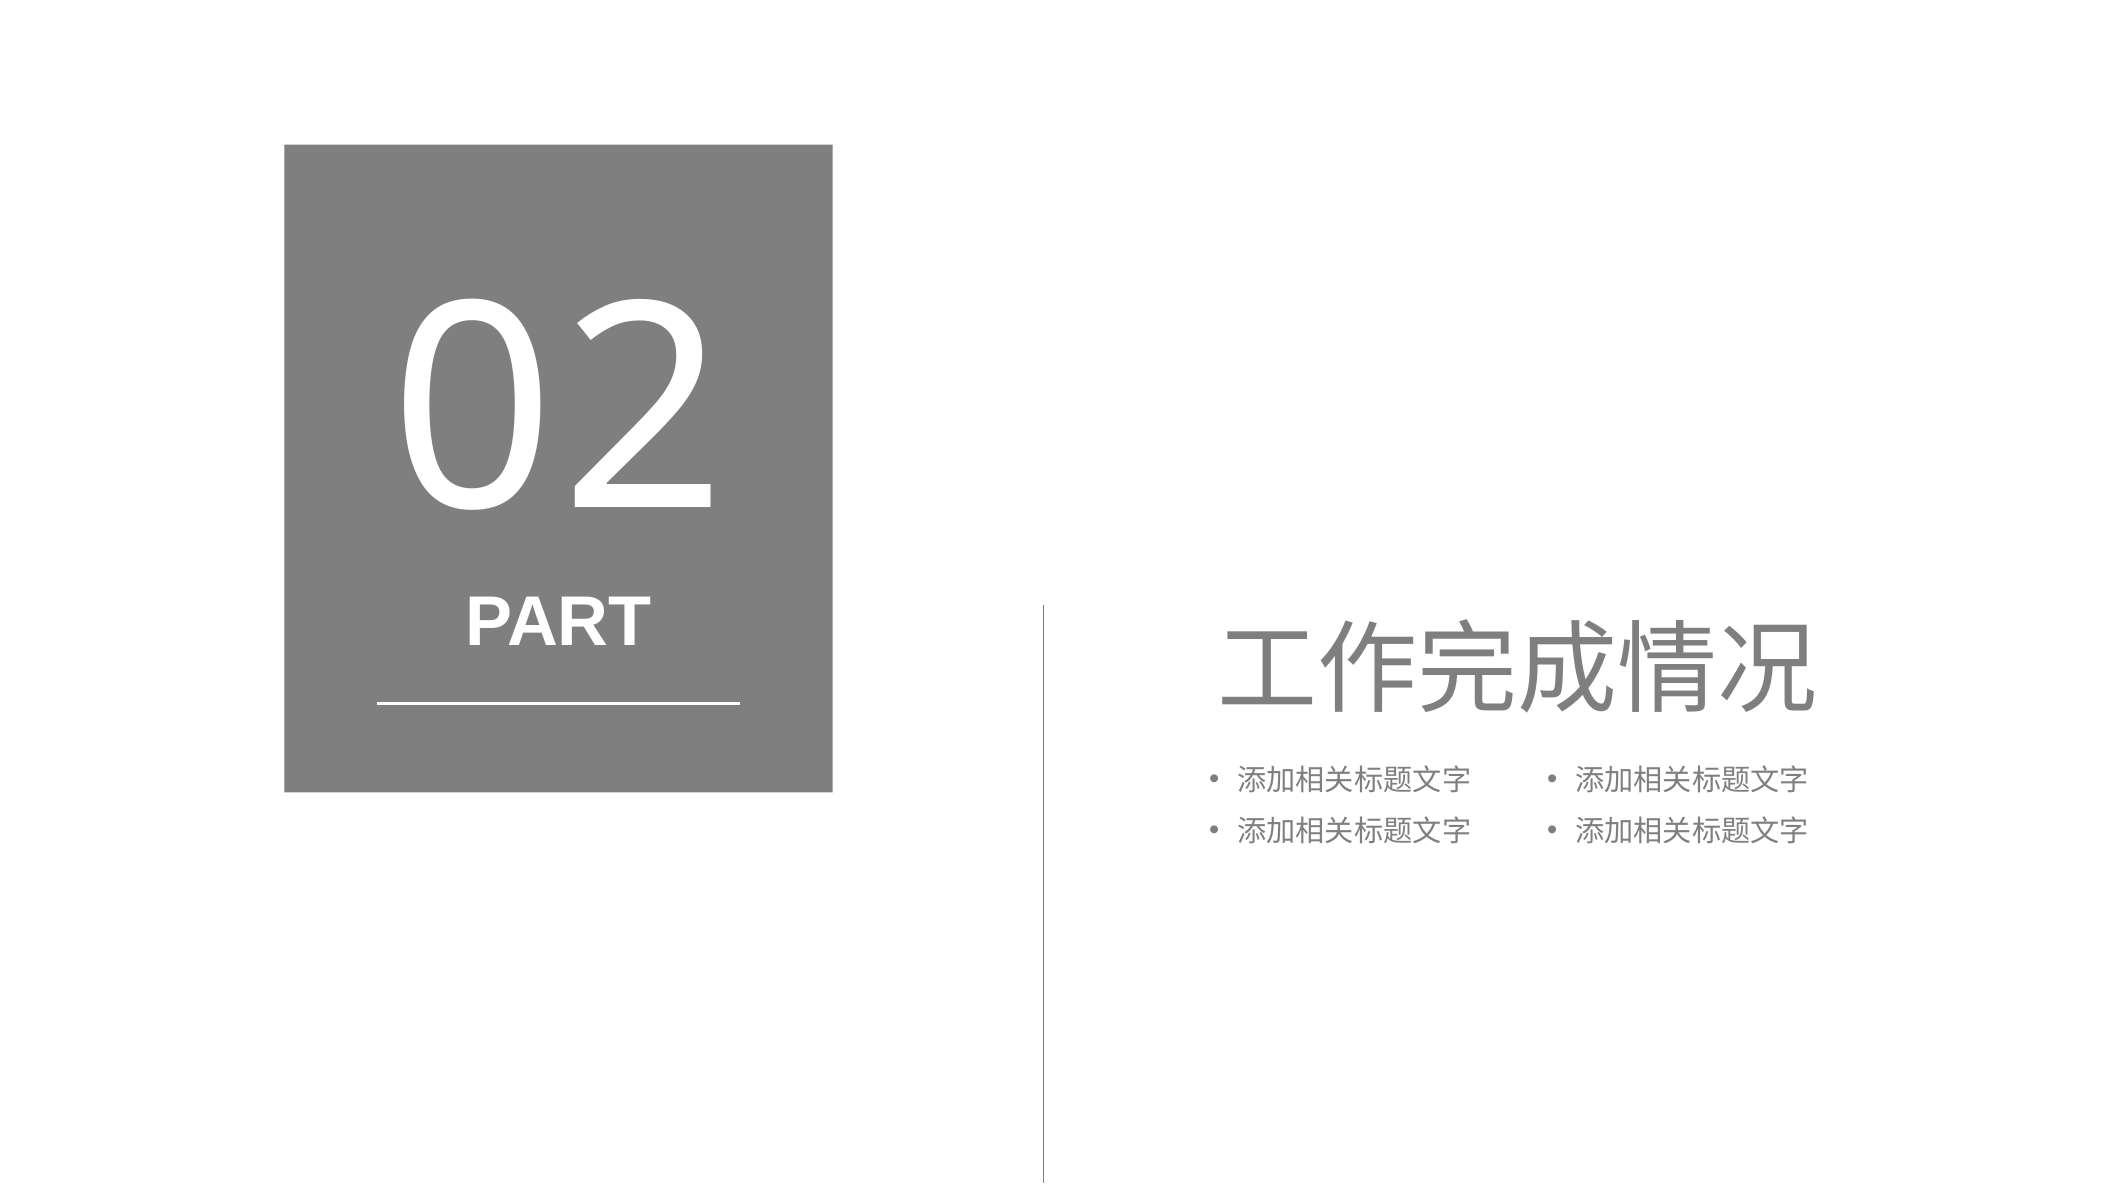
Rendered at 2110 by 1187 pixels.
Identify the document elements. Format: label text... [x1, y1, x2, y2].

text_box 添加相关标题文字 [1209, 761, 1511, 797]
text_box 添加相关标题文字 [1547, 761, 1849, 797]
text_box 工作完成情况 [1217, 604, 1927, 725]
text_box 添加相关标题文字 [1547, 812, 1849, 848]
text_box PART [357, 574, 760, 660]
text_box 添加相关标题文字 [1209, 812, 1511, 848]
text_box 02 [357, 212, 760, 572]
text_box [283, 144, 834, 793]
